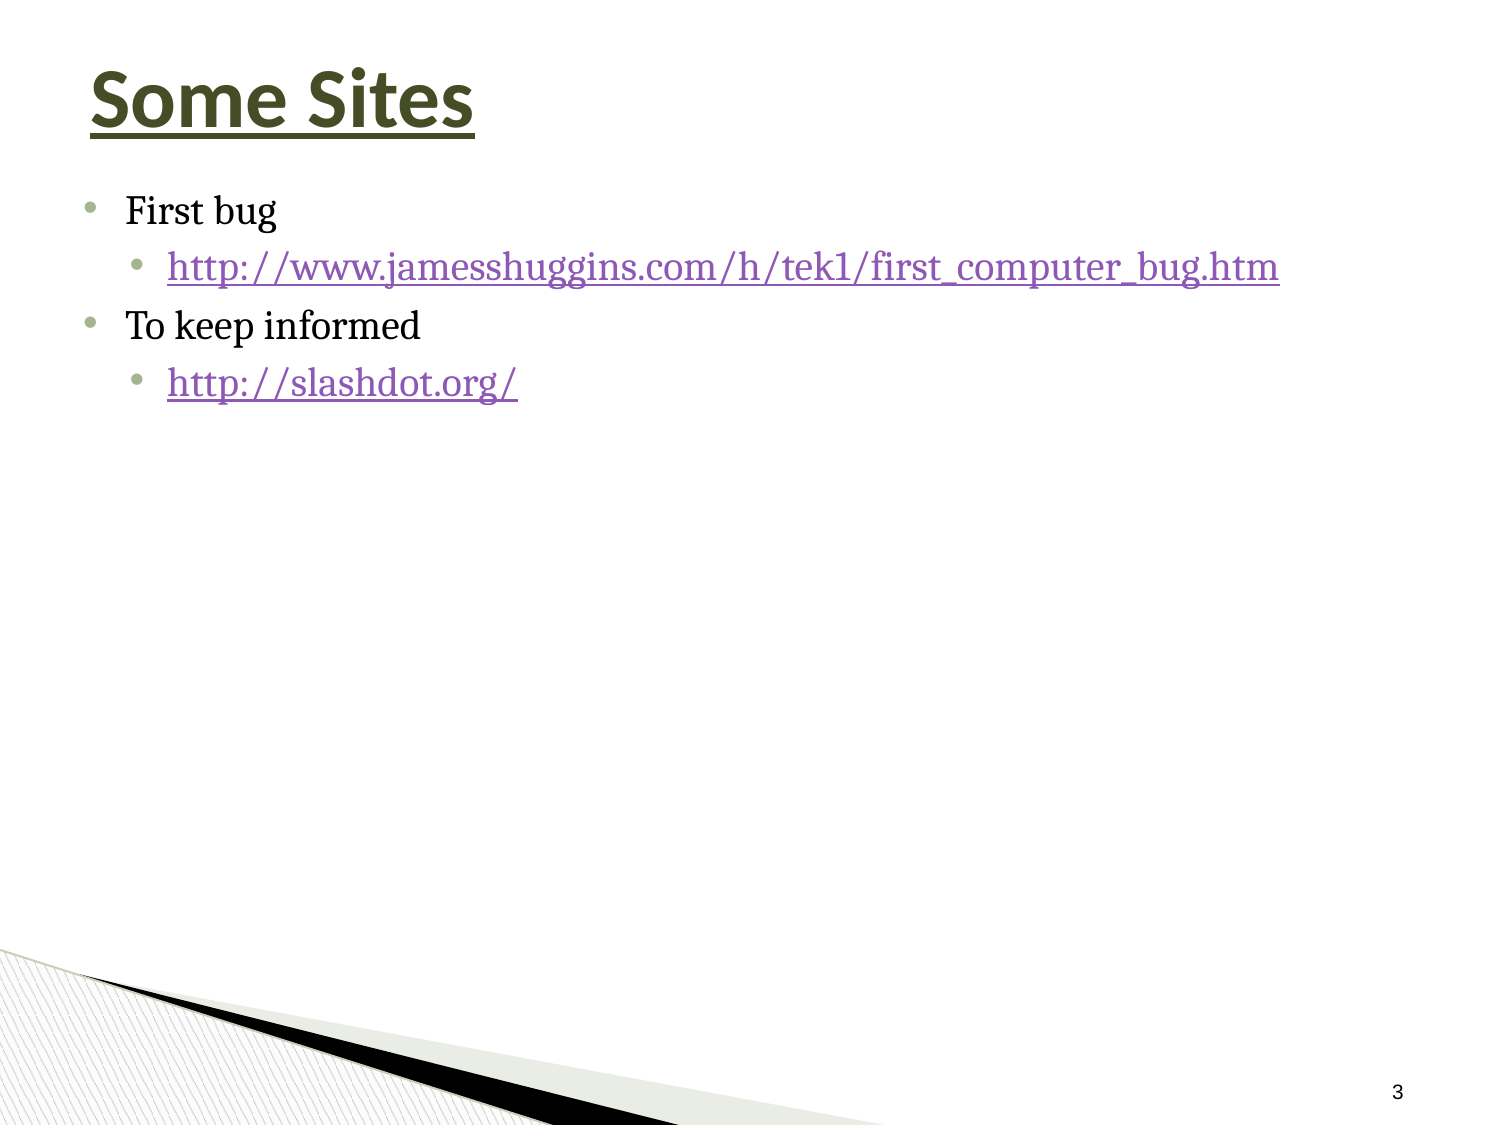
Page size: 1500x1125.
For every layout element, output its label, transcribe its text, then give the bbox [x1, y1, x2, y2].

title Some Sites [75, 0, 1425, 174]
slide_number ‹#› [1103, 1051, 1419, 1112]
list First bug http://www.jamesshuggins.com/h/tek1/first_computer_bug.htm To keep informed http://slashdot.org/ [50, 174, 1425, 918]
